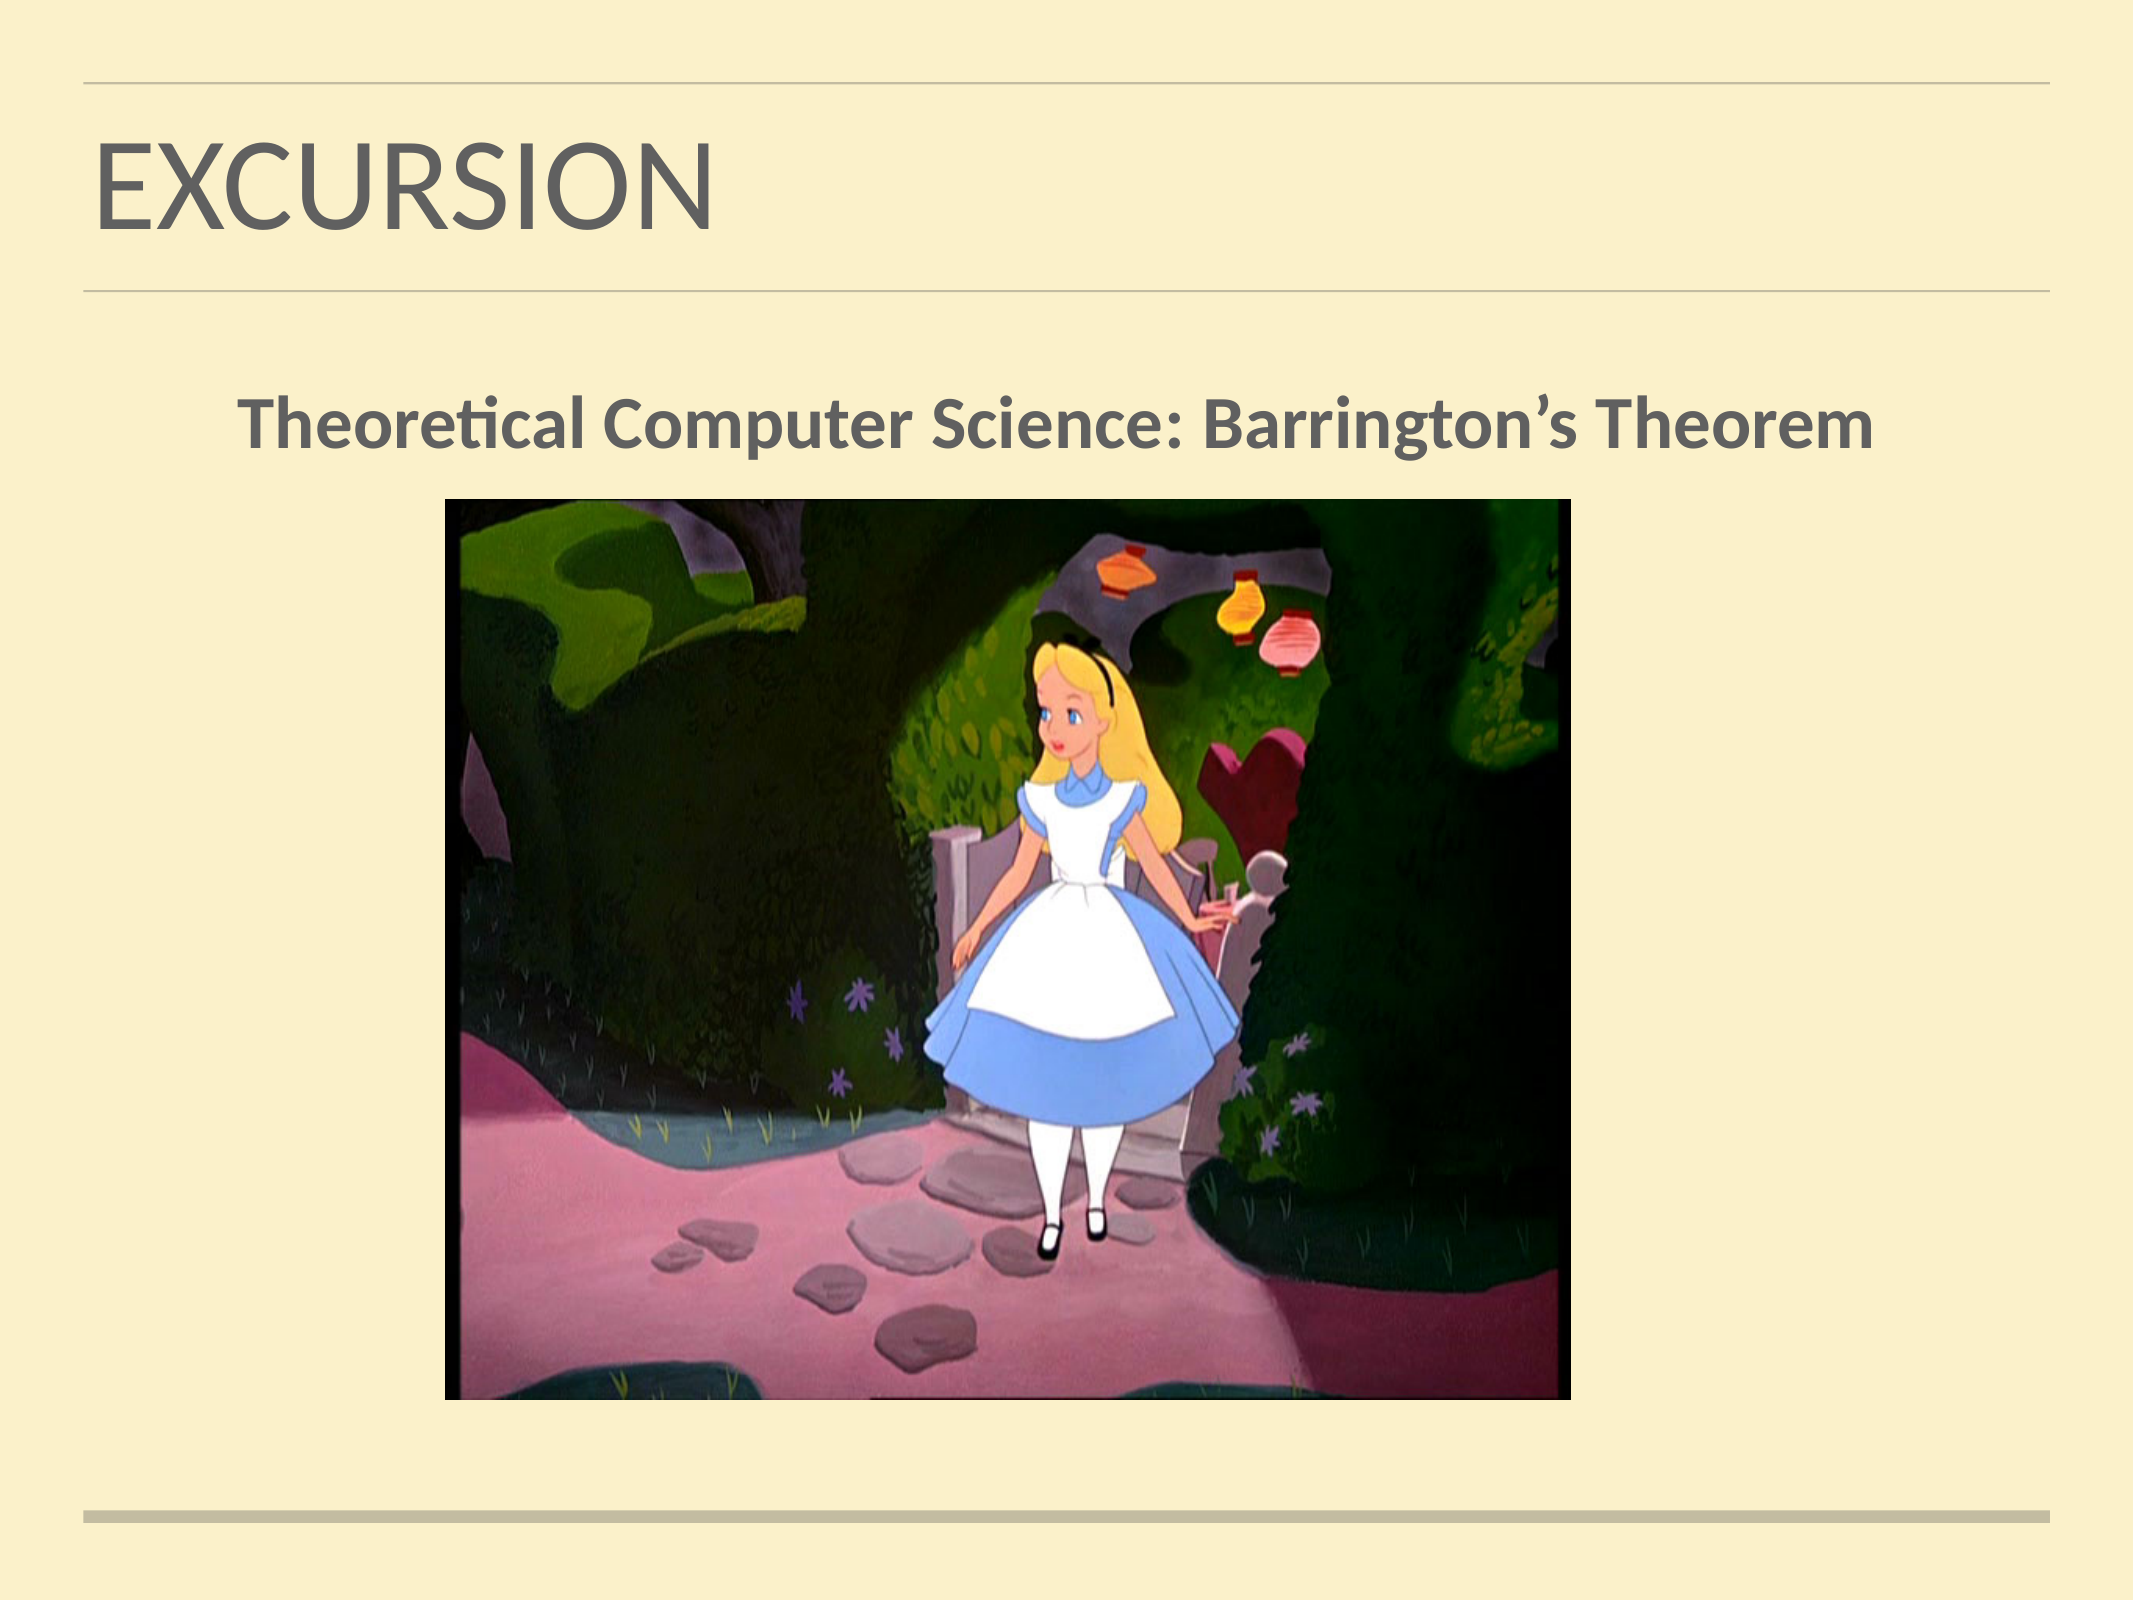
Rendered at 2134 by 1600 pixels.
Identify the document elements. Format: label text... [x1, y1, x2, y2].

picture [445, 499, 1571, 1401]
text_box Theoretical Computer Science: Barrington’s Theorem [229, 319, 1885, 472]
title Excursion [82, 80, 2051, 292]
